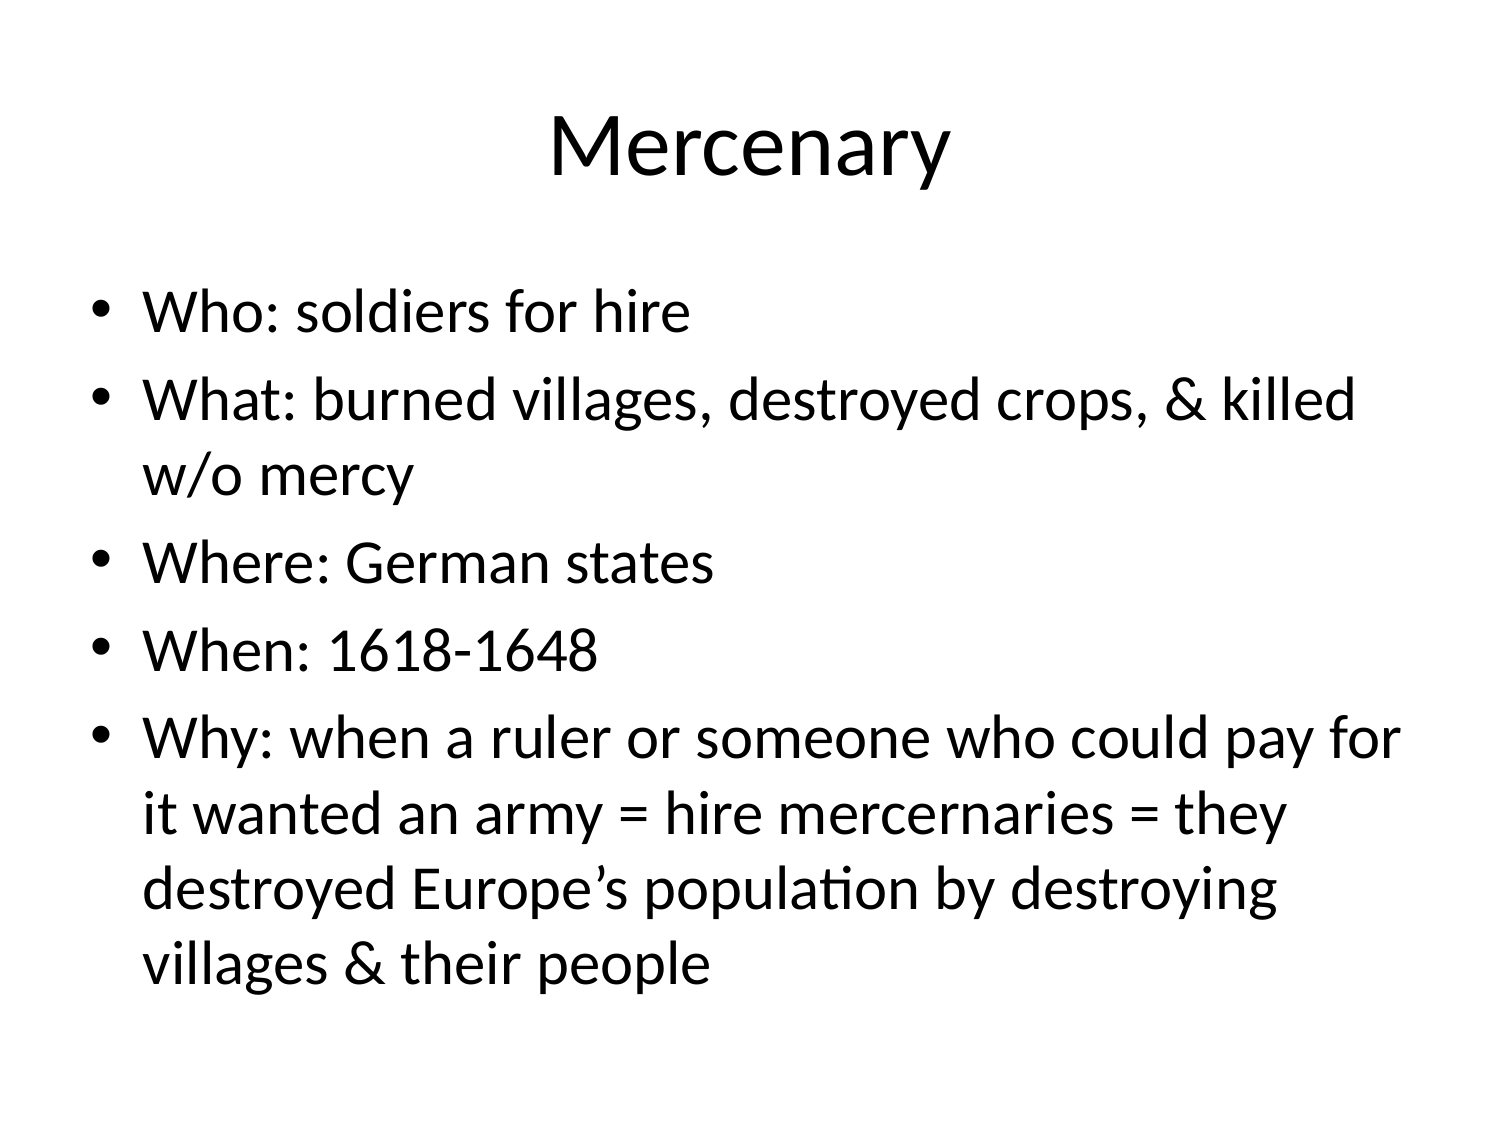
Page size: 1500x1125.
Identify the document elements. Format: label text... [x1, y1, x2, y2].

list Who: soldiers for hire What: burned villages, destroyed crops, & killed w/o mercy Where: German states When: 1618-1648 Why: when a ruler or someone who could pay for it wanted an army = hire mercernaries = they destroyed Europe’s population by destroying villages & their people [75, 262, 1425, 1005]
title Mercenary [75, 45, 1425, 233]
